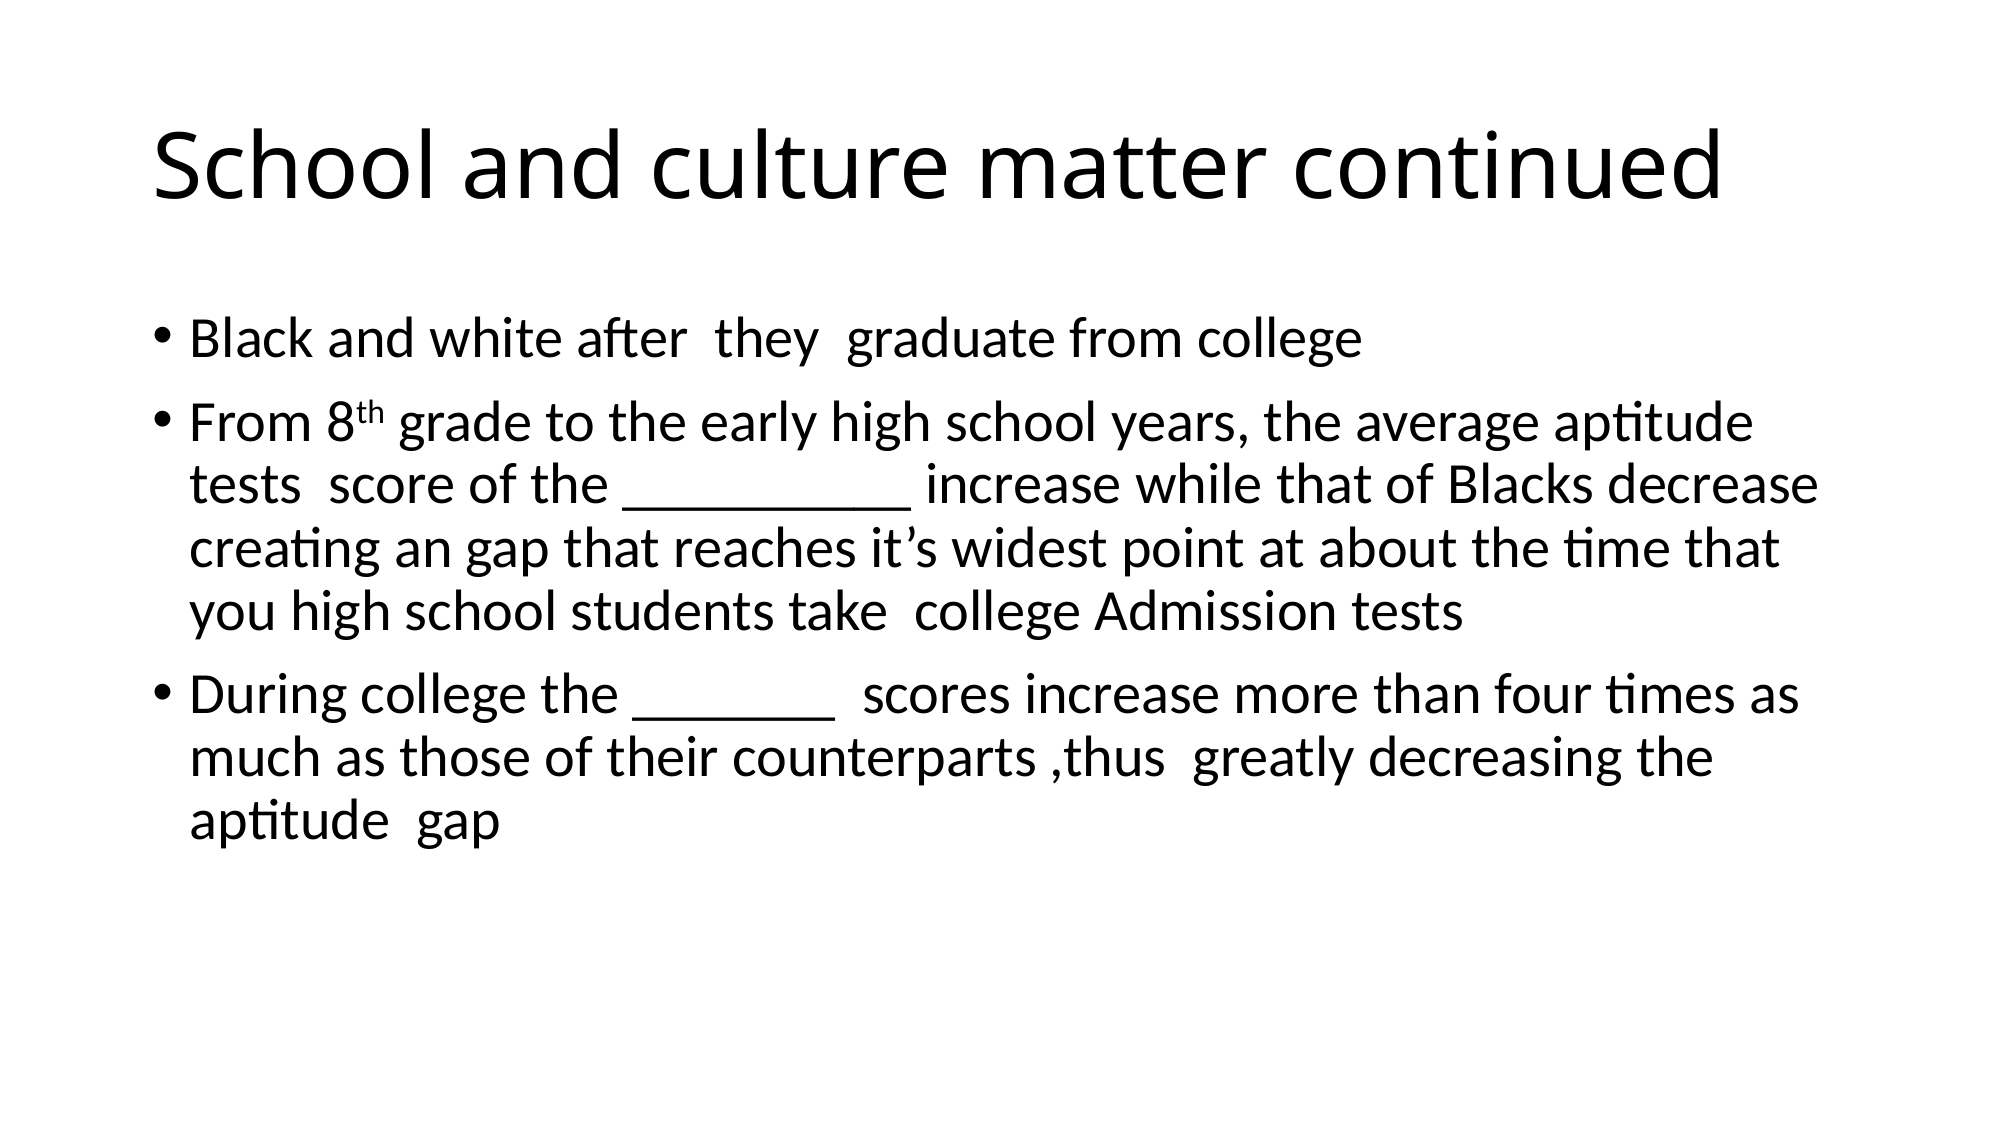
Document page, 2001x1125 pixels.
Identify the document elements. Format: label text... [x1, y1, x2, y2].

list Black and white after they graduate from college From 8th grade to the early high school years, the average aptitude tests score of the __________ increase while that of Blacks decrease creating an gap that reaches it’s widest point at about the time that you high school students take college Admission tests During college the _______ scores increase more than four times as much as those of their counterparts ,thus greatly decreasing the aptitude gap [137, 299, 1863, 1014]
title School and culture matter continued [137, 59, 1863, 278]
